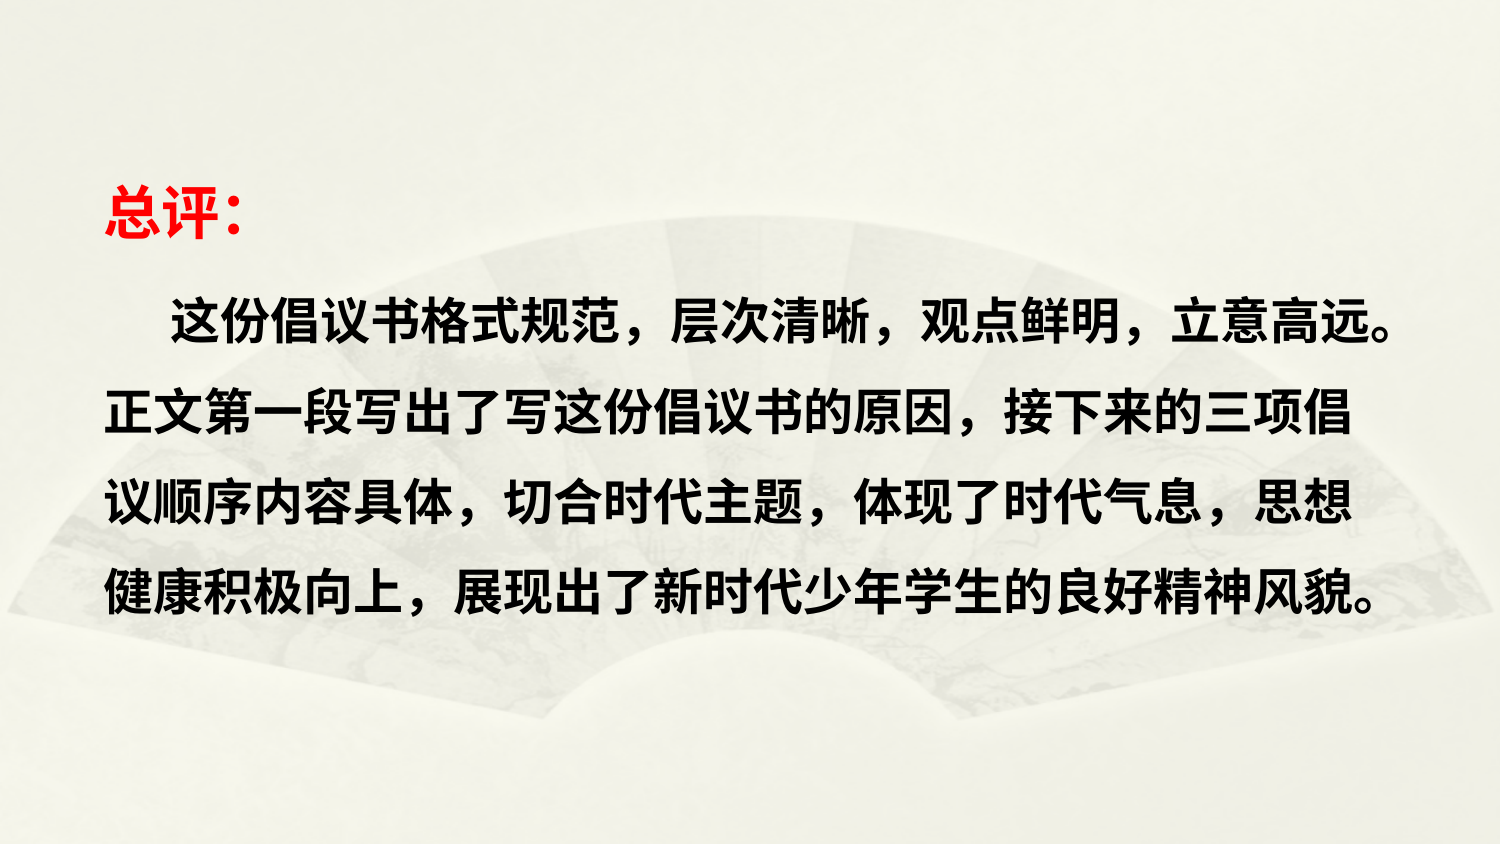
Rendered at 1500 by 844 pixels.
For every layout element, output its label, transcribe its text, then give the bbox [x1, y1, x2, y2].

text_box 总评： 这份倡议书格式规范，层次清晰，观点鲜明，立意高远。正文第一段写出了写这份倡议书的原因，接下来的三项倡议顺序内容具体，切合时代主题，体现了时代气息，思想健康积极向上，展现出了新时代少年学生的良好精神风貌。 [88, 133, 1412, 629]
